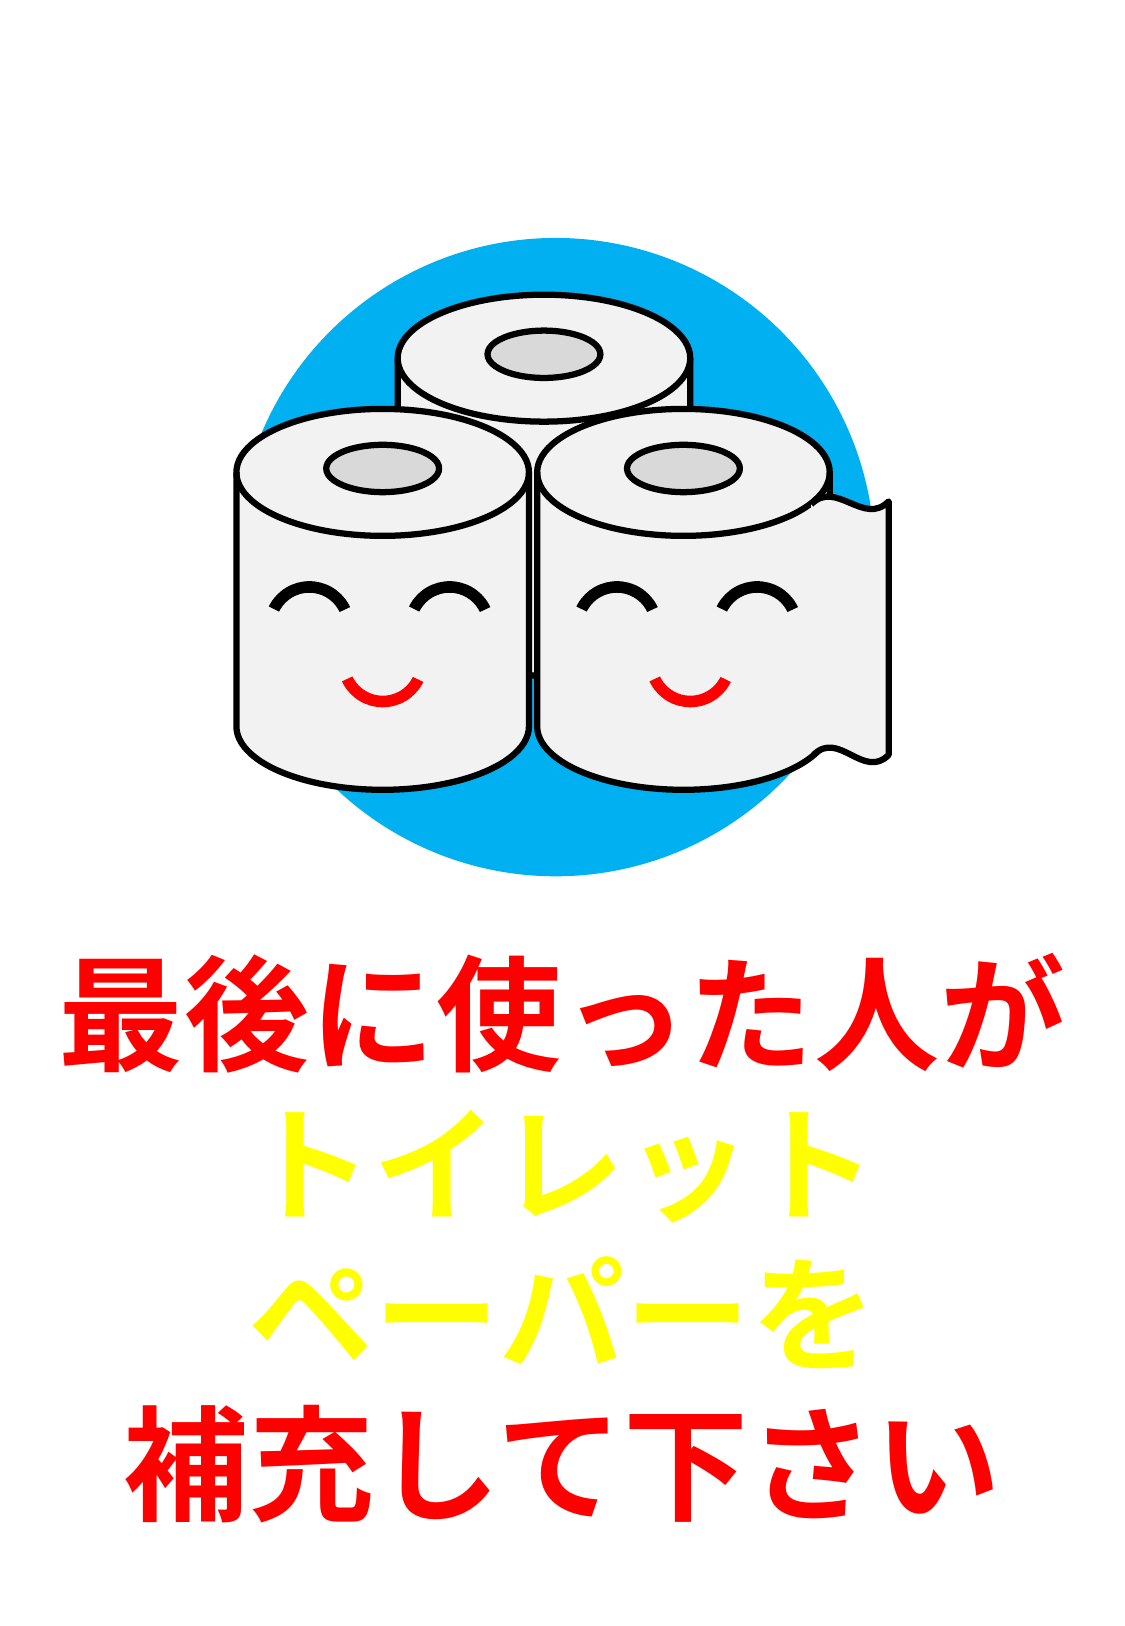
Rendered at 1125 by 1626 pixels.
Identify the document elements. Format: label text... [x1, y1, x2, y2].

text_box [236, 237, 889, 877]
text_box 最後に使った人が トイレット ペーパーを 補充して下さい [0, 929, 1125, 1545]
